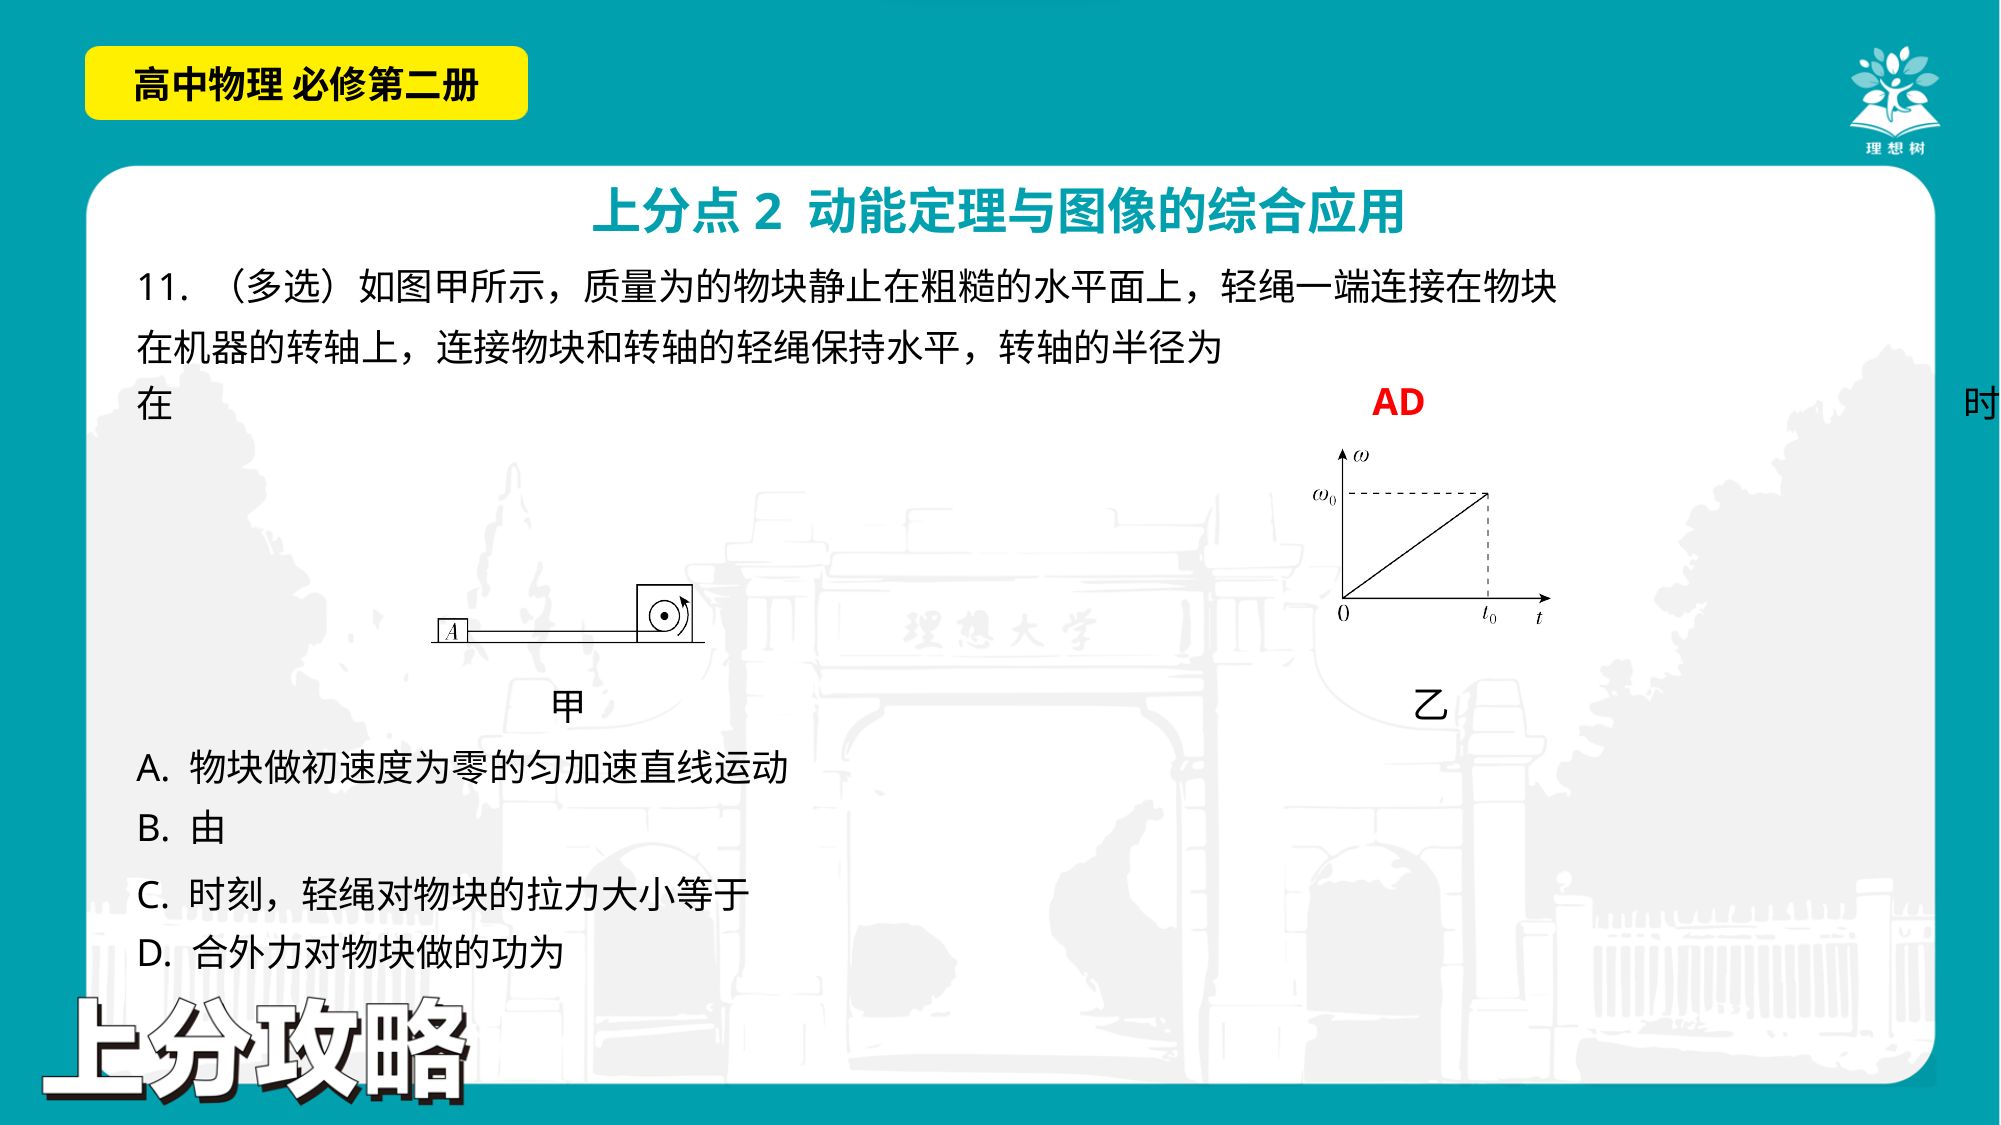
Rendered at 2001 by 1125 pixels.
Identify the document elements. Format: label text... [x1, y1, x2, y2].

text_box AD [1358, 366, 1440, 419]
text_box 甲 [545, 668, 592, 723]
text_box 乙 [1408, 666, 1455, 721]
picture [0, 0, 2000, 1125]
